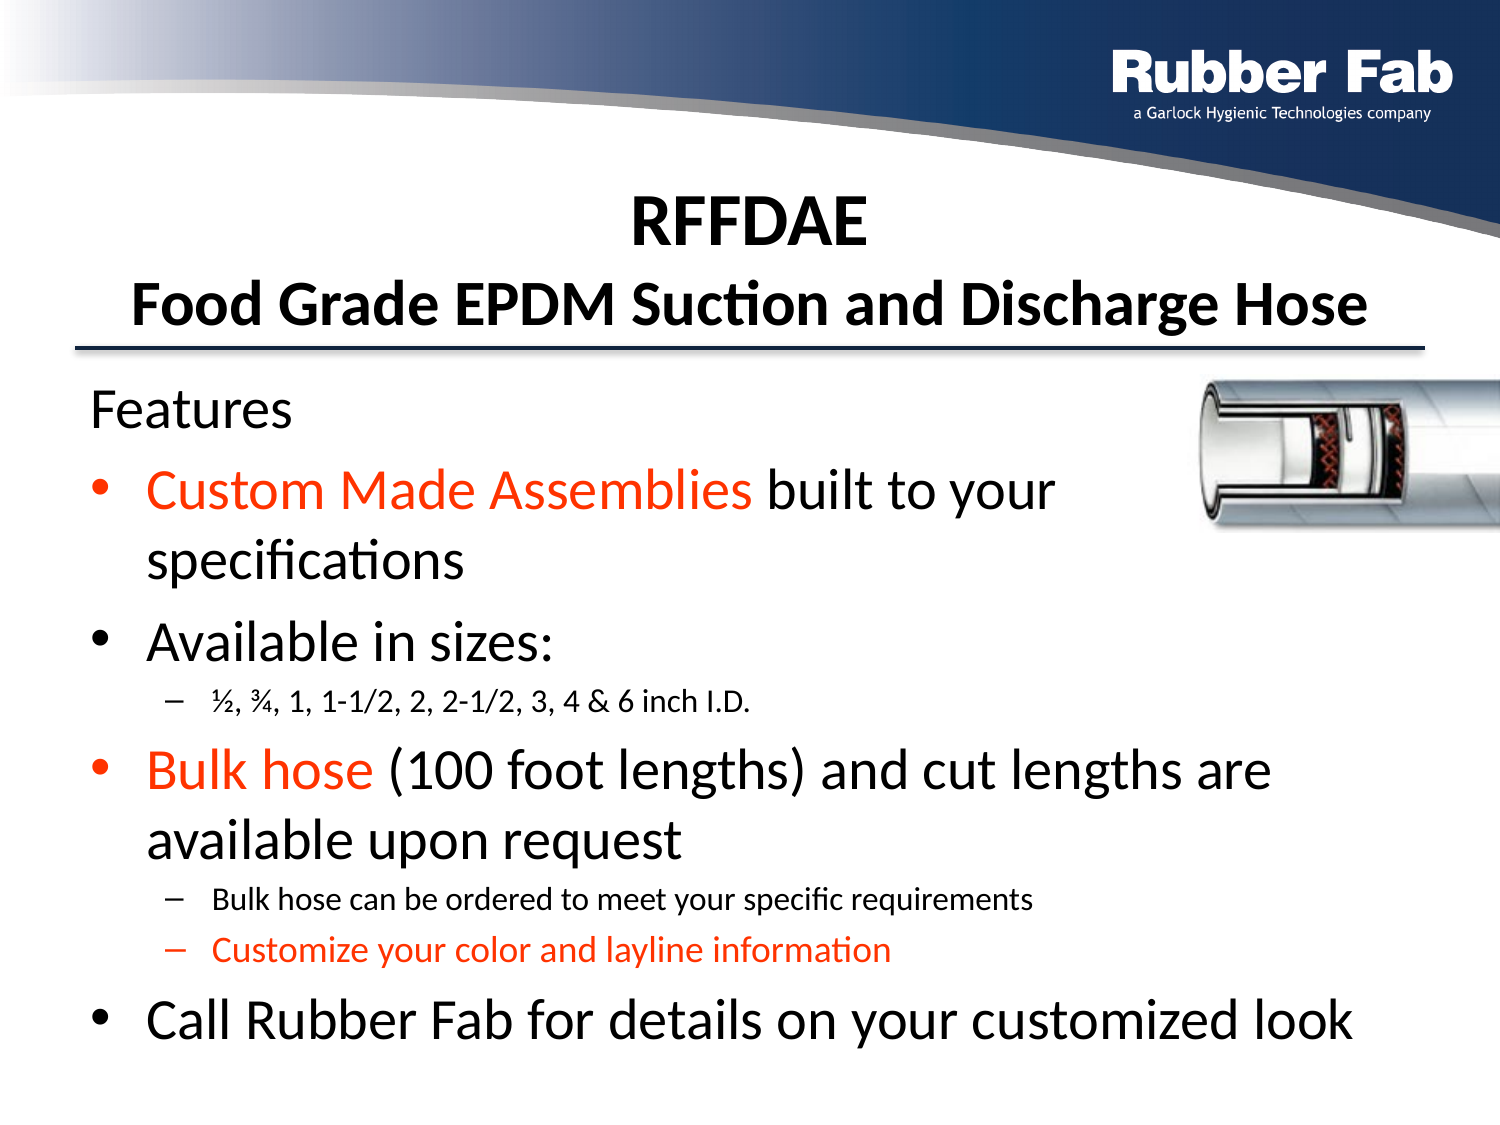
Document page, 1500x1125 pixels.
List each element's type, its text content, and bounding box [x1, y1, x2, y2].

picture [1187, 374, 1500, 533]
picture [0, 0, 1500, 240]
title RFFDAE Food Grade EPDM Suction and Discharge Hose [75, 160, 1425, 349]
list Features Custom Made Assemblies built to your specifications Available in sizes: ½, ¾, 1, 1-1/2, 2, 2-1/2, 3, 4 & 6 inch I.D. Bulk hose (100 foot lengths) and cut lengths are available upon request Bulk hose can be ordered to meet your specific requirements Customize your color and layline information Call Rubber Fab for details on your customized look [75, 362, 1425, 1109]
